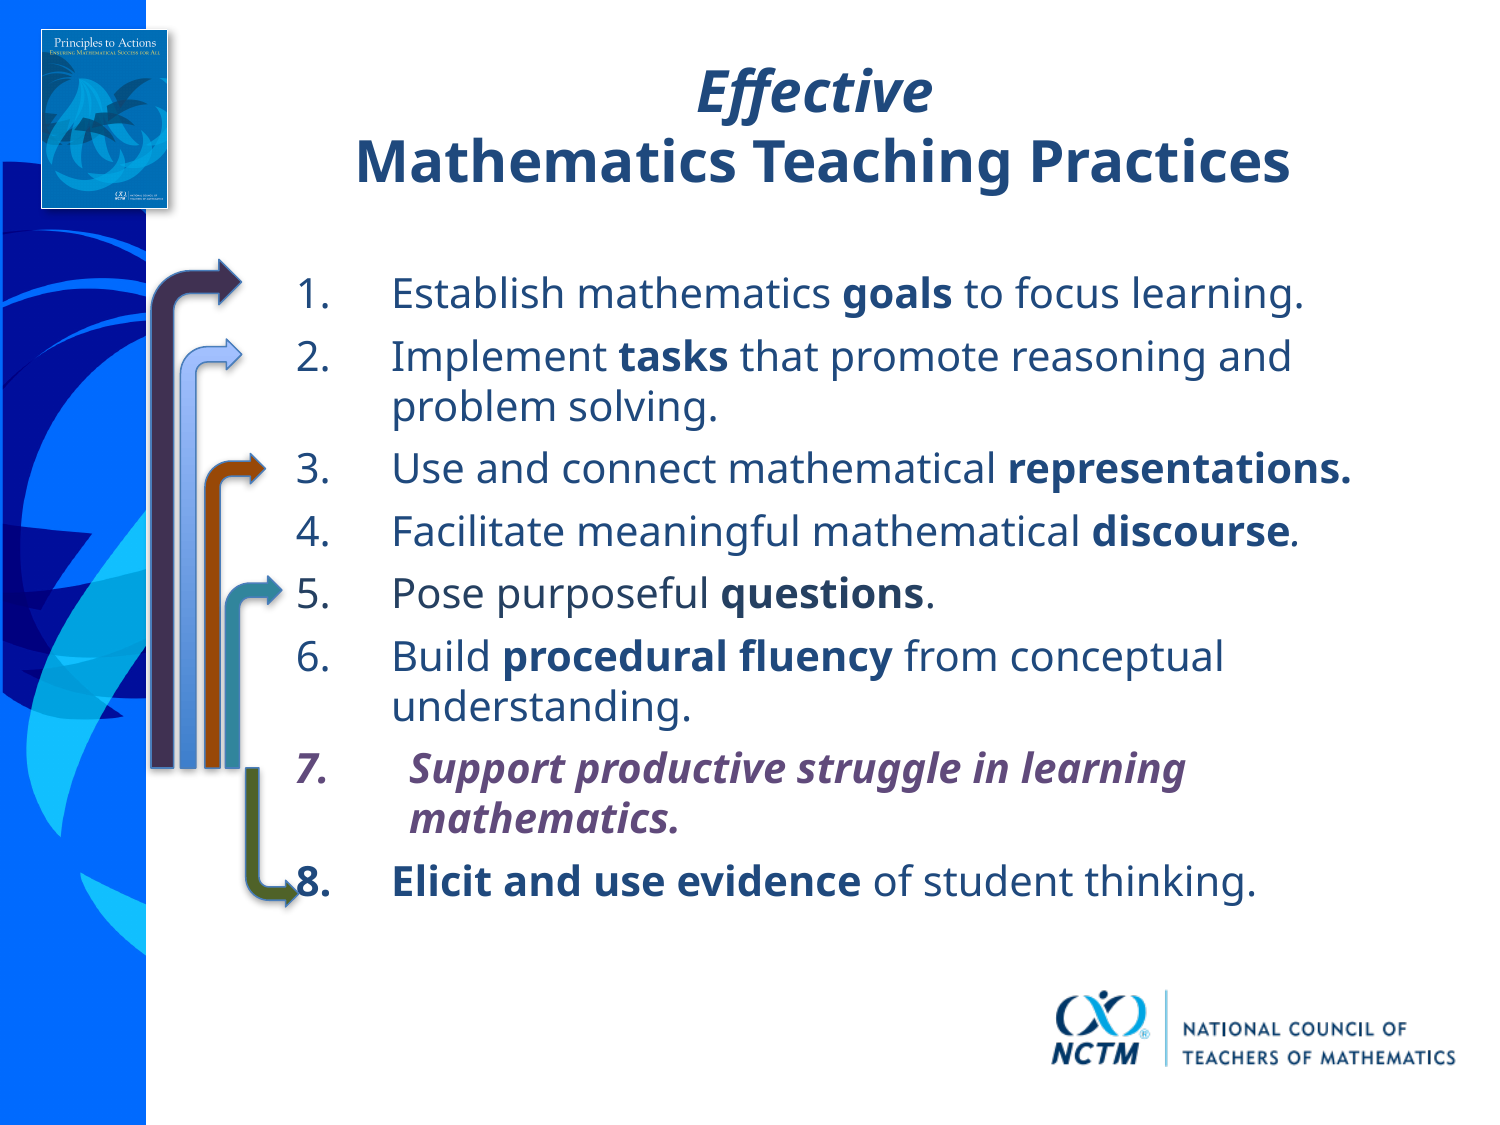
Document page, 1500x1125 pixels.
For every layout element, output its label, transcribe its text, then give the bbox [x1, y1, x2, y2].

text_box [244, 767, 300, 908]
text_box [151, 258, 243, 769]
text_box Establish mathematics goals to focus learning. Implement tasks that promote reasoning and problem solving. Use and connect mathematical representations. Facilitate meaningful mathematical discourse. Pose purposeful questions. Build procedural fluency from conceptual understanding. Support productive struggle in learning mathematics. Elicit and use evidence of student thinking. [262, 259, 1458, 947]
text_box Effective Mathematics Teaching Practices [170, 29, 1500, 218]
picture [1034, 969, 1474, 1085]
text_box [224, 575, 283, 769]
text_box [204, 452, 267, 769]
text_box [179, 338, 243, 769]
picture [0, 0, 168, 1125]
